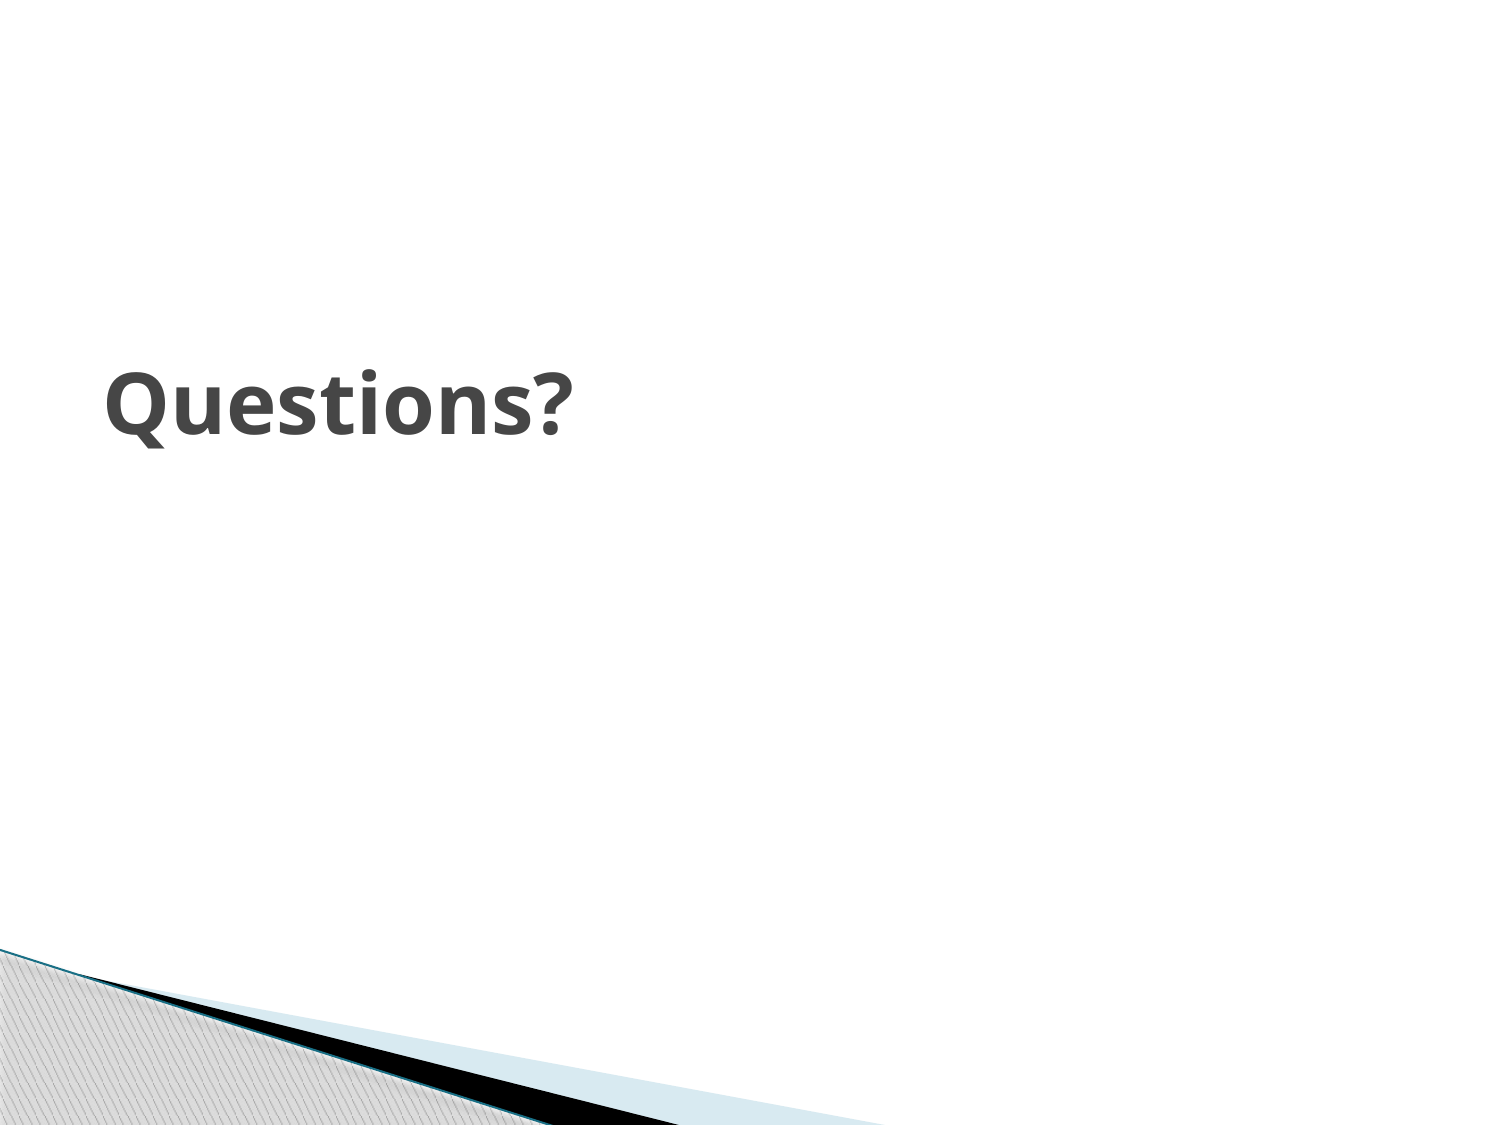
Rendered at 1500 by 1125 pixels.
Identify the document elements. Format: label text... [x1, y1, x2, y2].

title Questions? [87, 249, 1275, 551]
